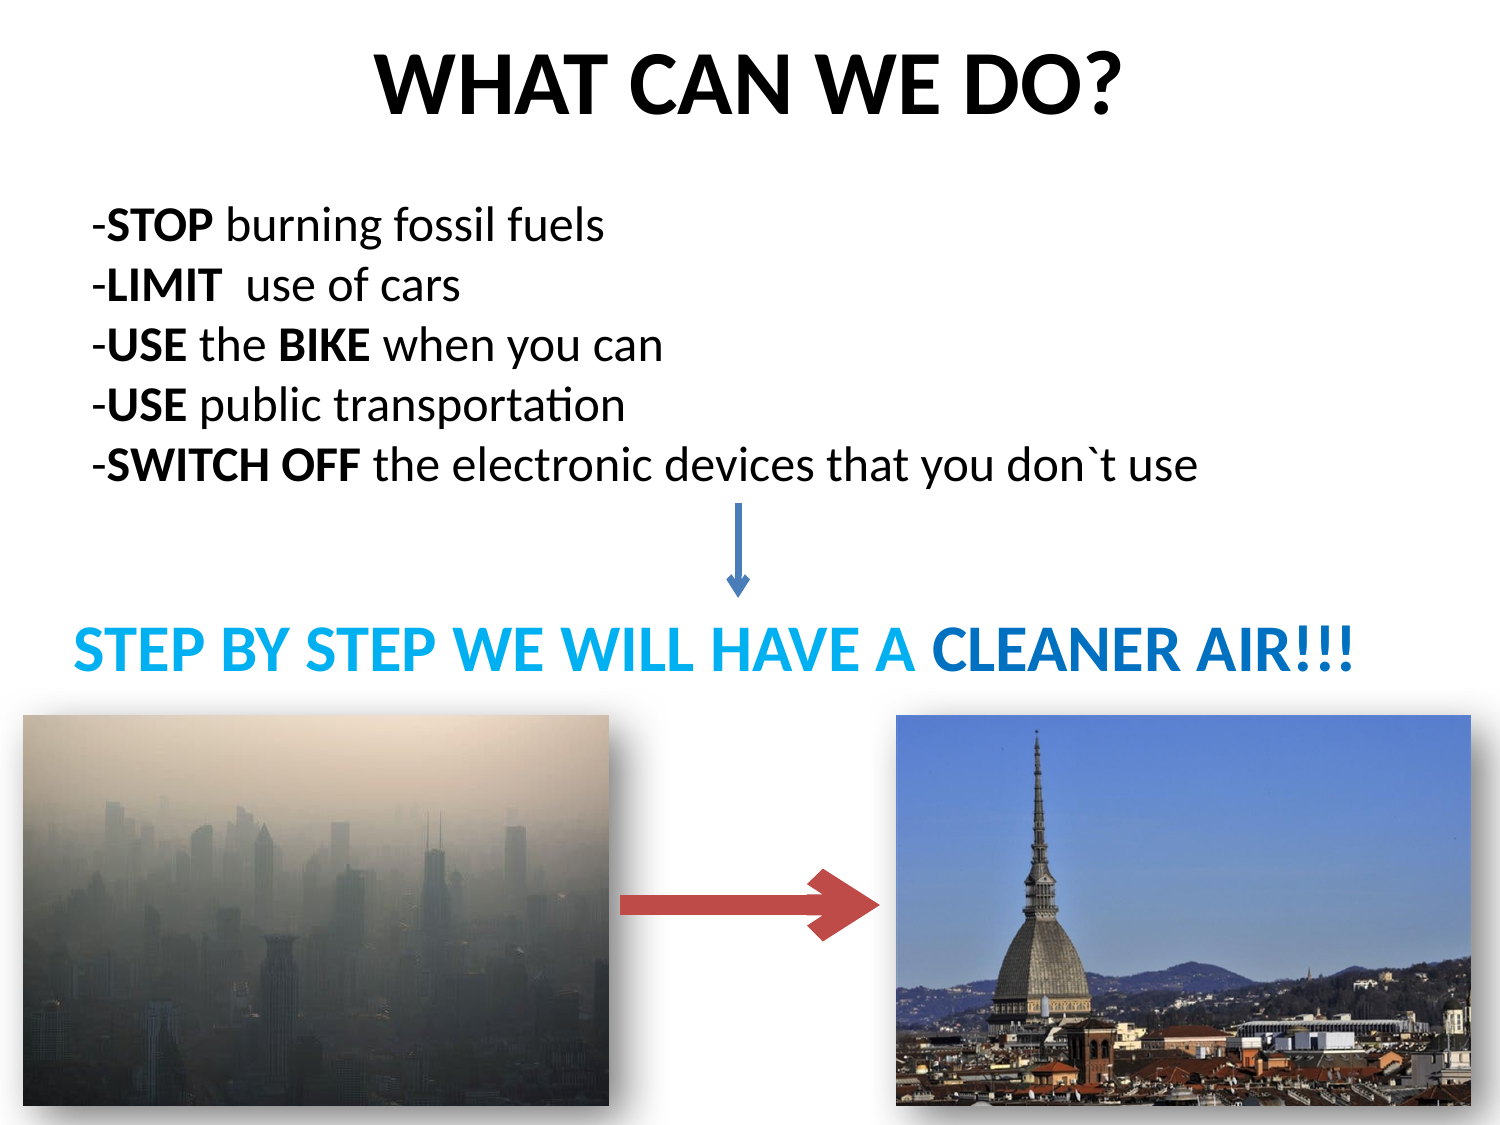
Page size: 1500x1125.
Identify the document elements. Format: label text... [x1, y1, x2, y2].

title WHAT CAN WE DO? [75, 0, 1425, 172]
text_box -STOP burning fossil fuels -LIMIT use of cars -USE the BIKE when you can -USE public transportation -SWITCH OFF the electronic devices that you don`t use [76, 184, 1465, 500]
picture [23, 715, 609, 1106]
text_box STEP BY STEP WE WILL HAVE A CLEANER AIR!!! [59, 597, 1436, 693]
picture [896, 715, 1471, 1107]
